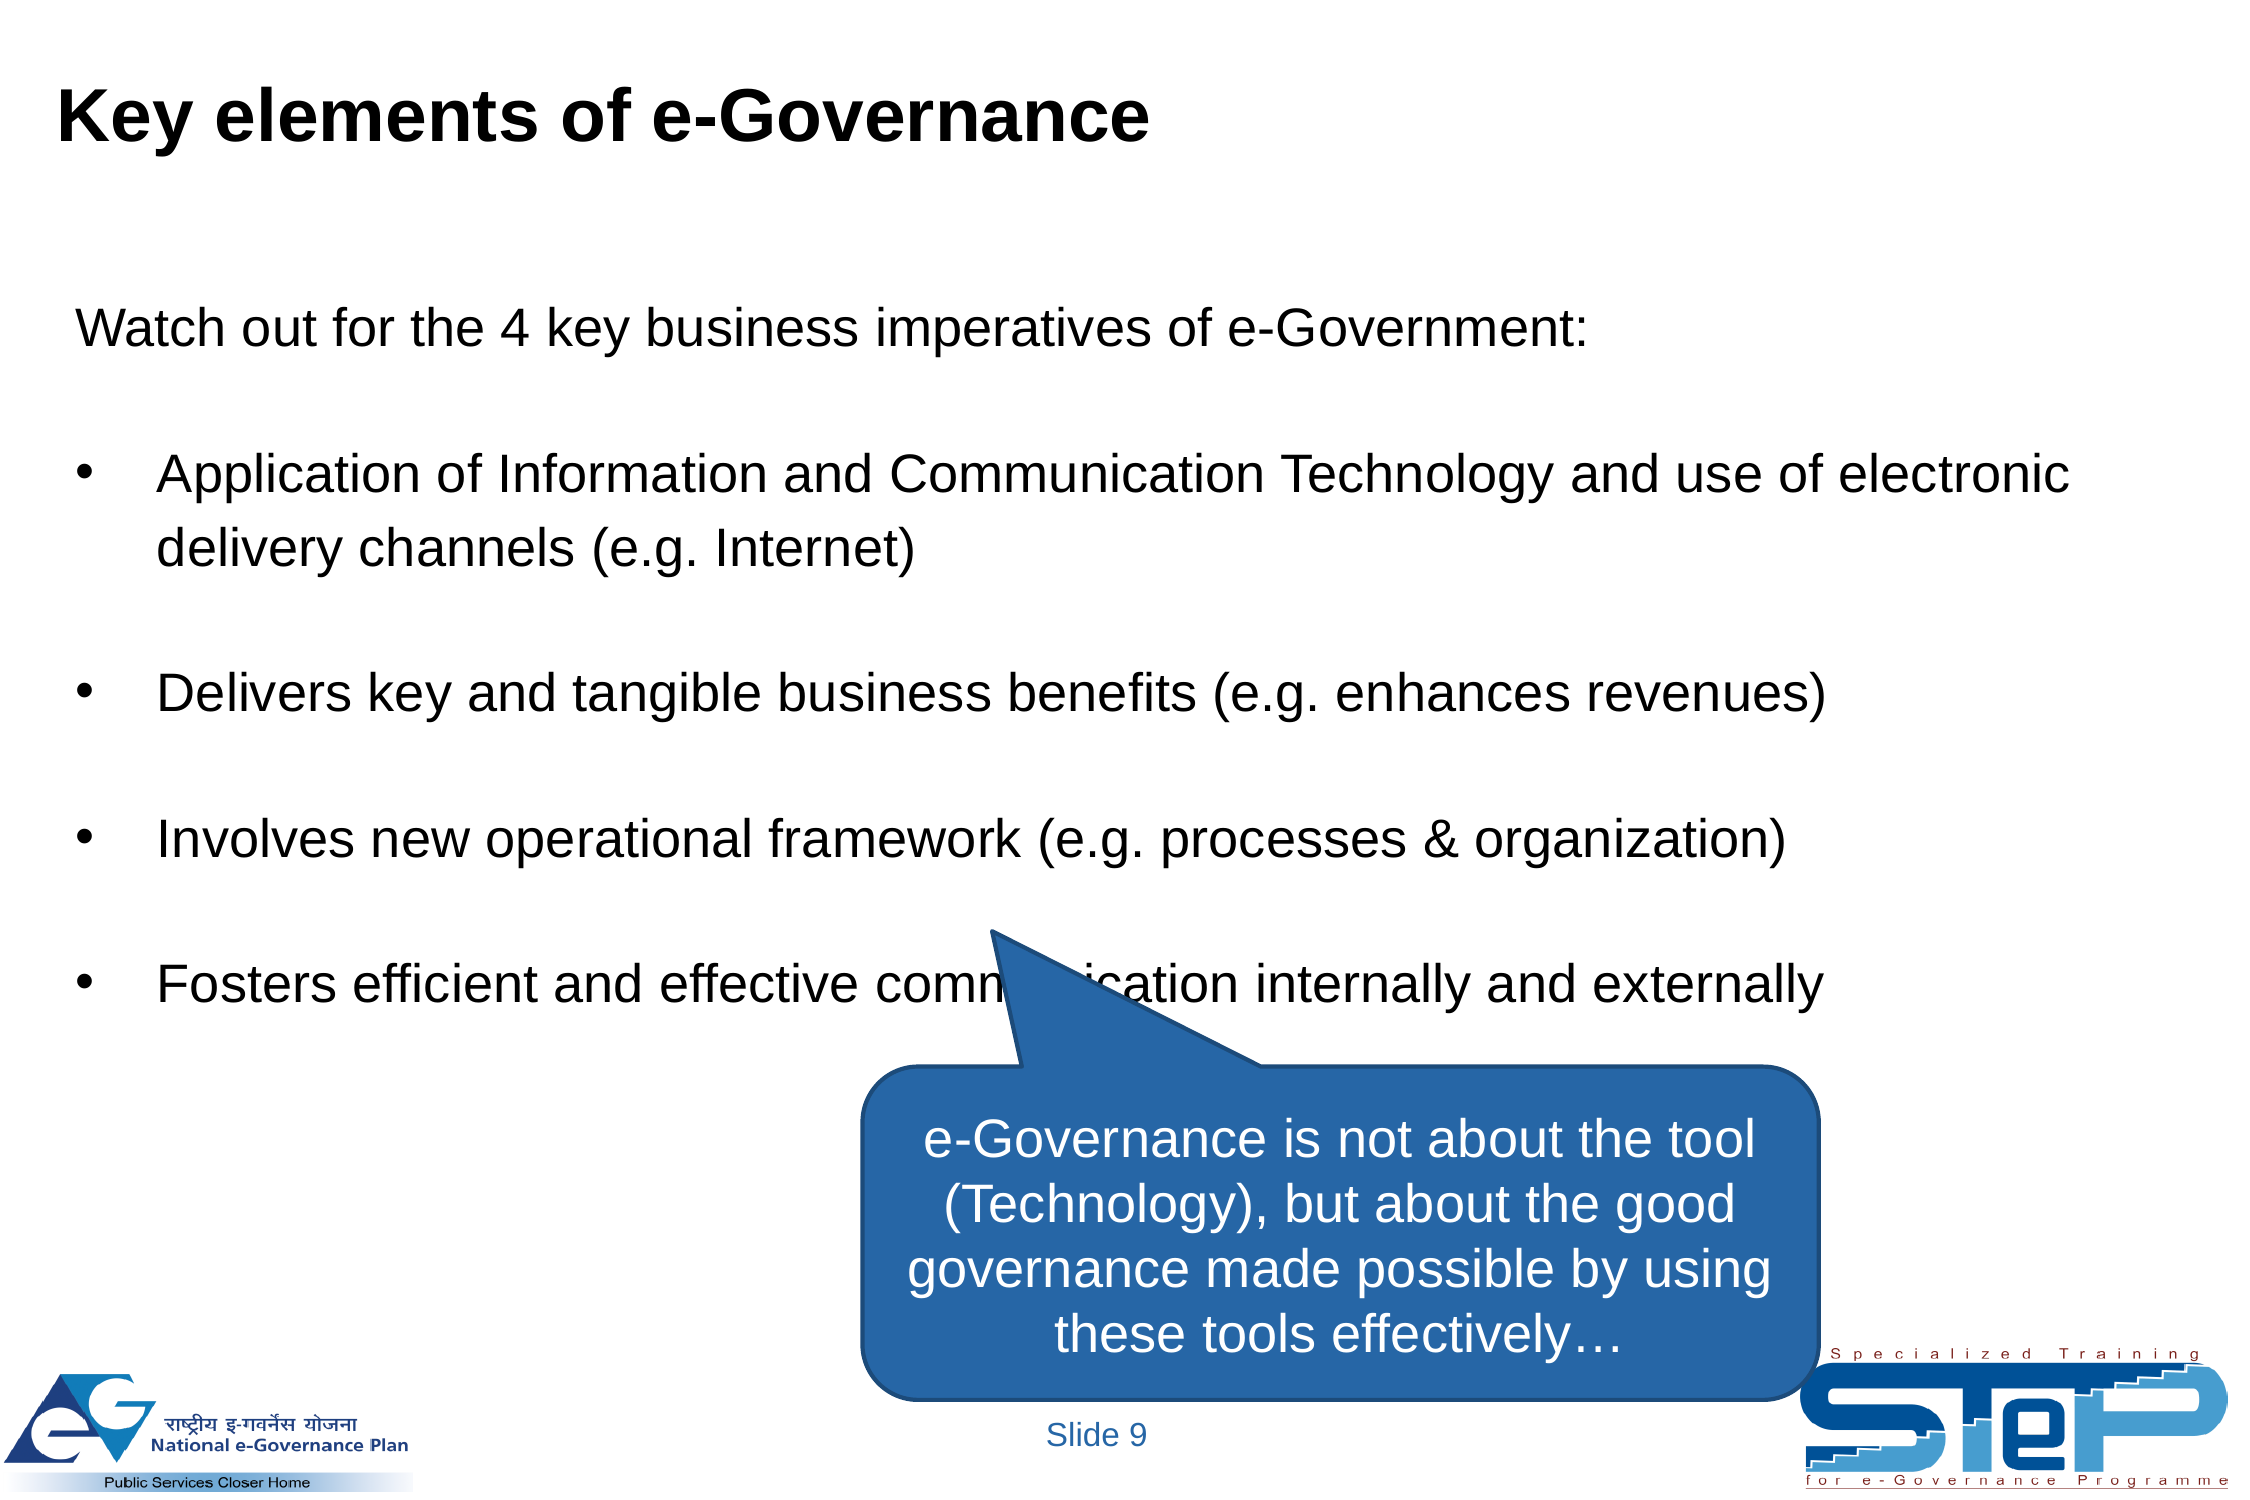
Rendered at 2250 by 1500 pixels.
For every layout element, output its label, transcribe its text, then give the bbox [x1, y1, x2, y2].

list Watch out for the 4 key business imperatives of e-Government: Application of Information and Communication Technology and use of electronic delivery channels (e.g. Internet) Delivers key and tangible business benefits (e.g. enhances revenues) Involves new operational framework (e.g. processes & organization) Fosters efficient and effective communication internally and externally [75, 283, 2138, 1267]
text_box e-Governance is not about the tool (Technology), but about the good governance made possible by using these tools effectively… [860, 929, 1821, 1402]
picture [1800, 1348, 2228, 1489]
picture [3, 1374, 413, 1492]
title Key elements of e-Governance [56, 66, 2082, 200]
